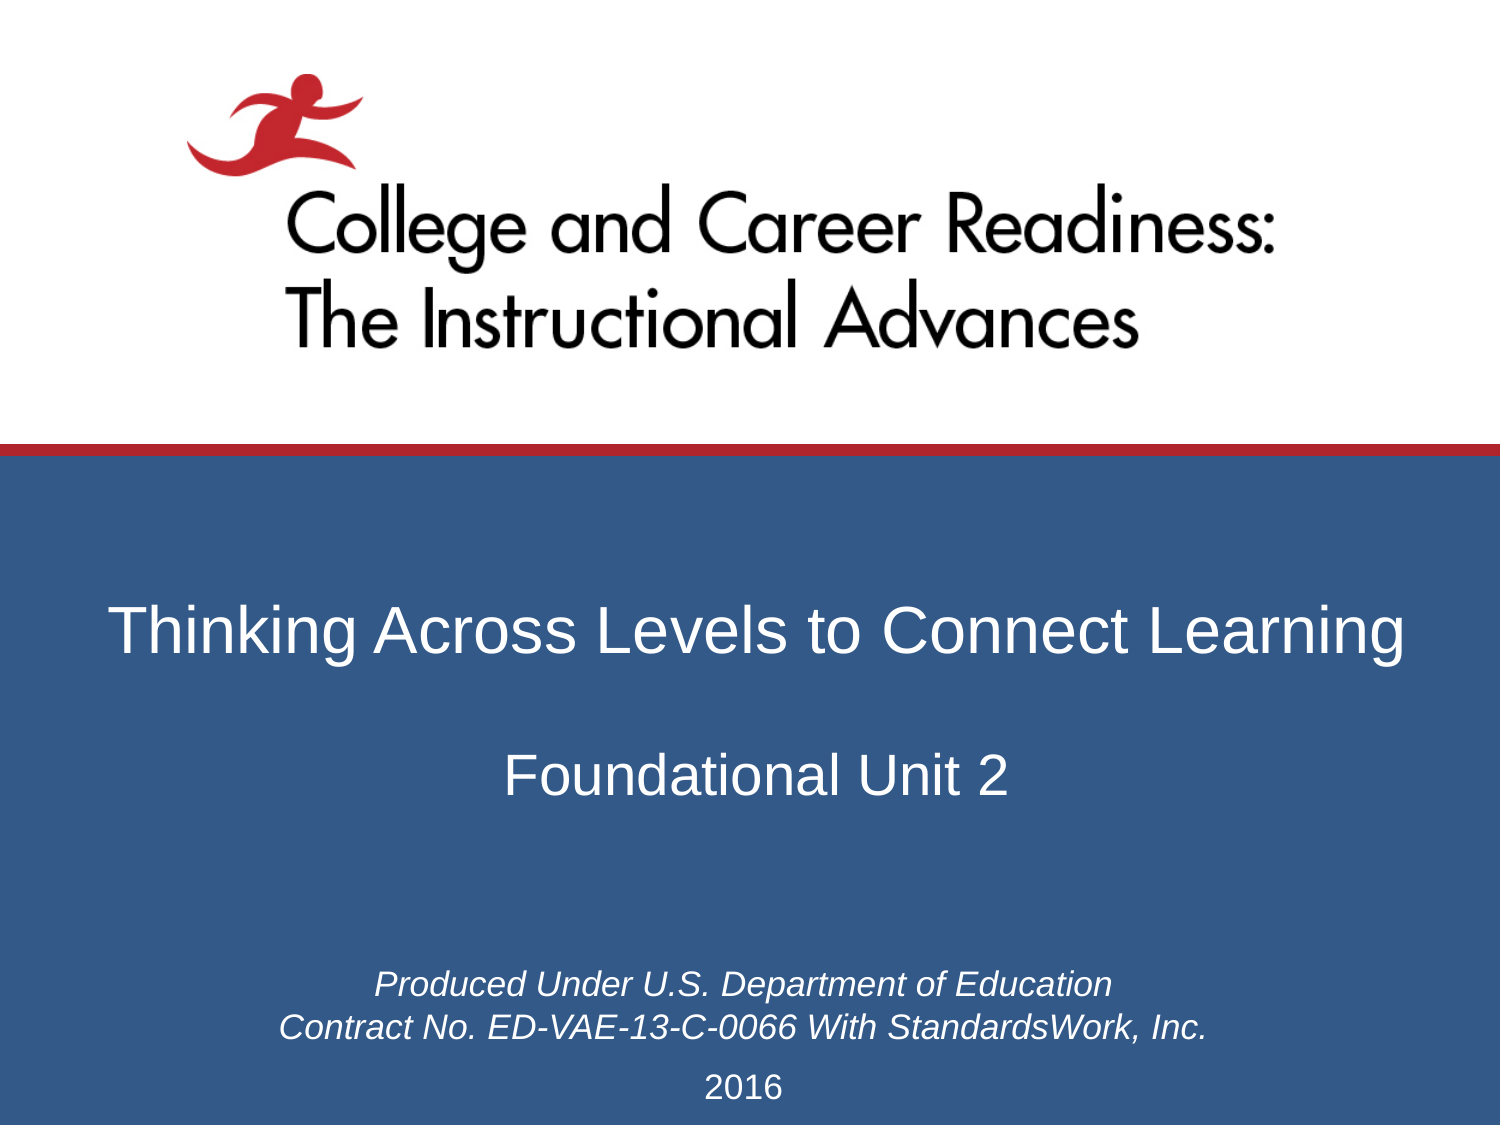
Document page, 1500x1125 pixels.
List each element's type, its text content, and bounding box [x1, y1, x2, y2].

title Thinking Across Levels to Connect Learning Foundational Unit 2 [66, 500, 1448, 838]
list Produced Under U.S. Department of Education Contract No. ED-VAE-13-C-0066 With StandardsWork, Inc. 2016 [162, 954, 1325, 1055]
picture [187, 74, 1280, 369]
